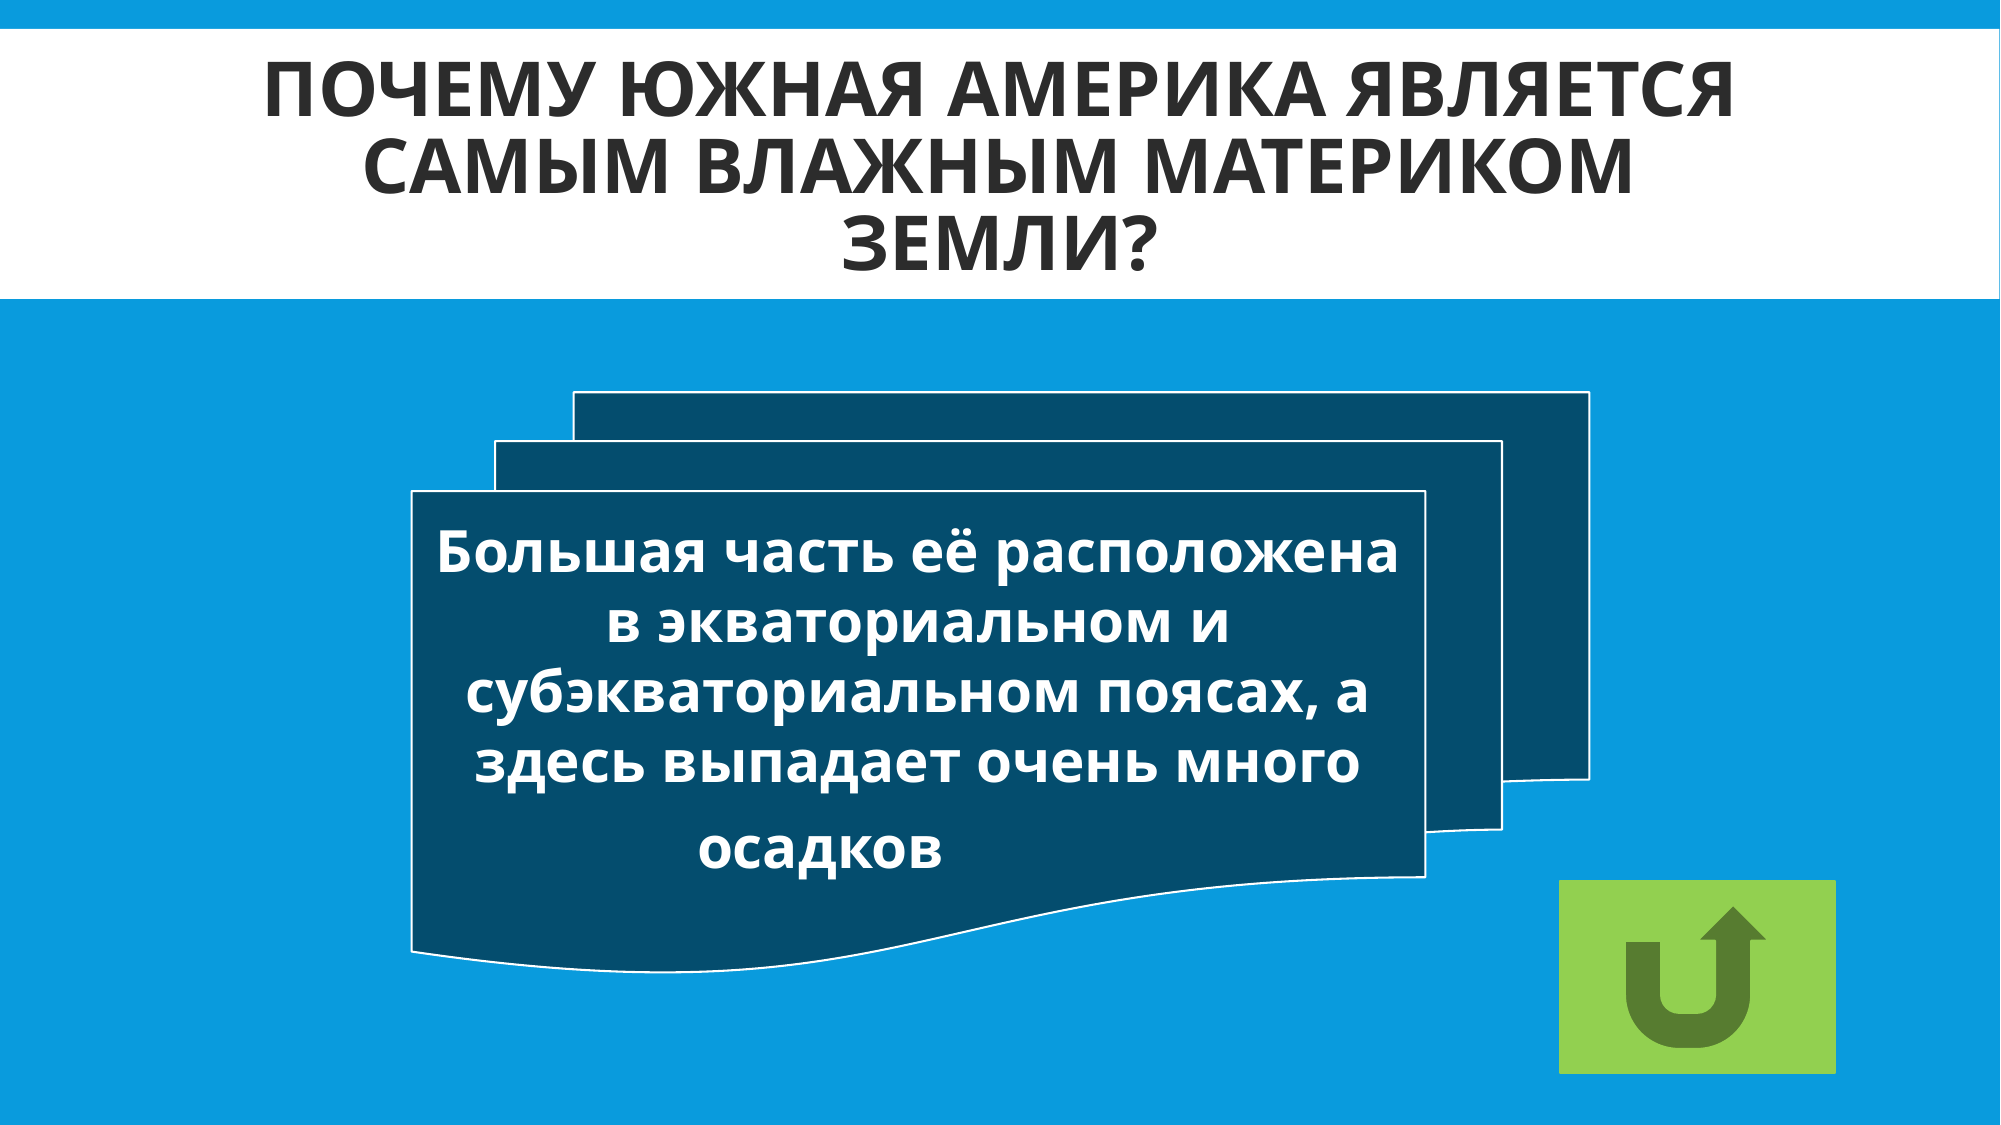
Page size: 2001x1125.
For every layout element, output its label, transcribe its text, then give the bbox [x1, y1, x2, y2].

text_box Большая часть её расположена в экваториальном и субэкваториальном поясах, а здесь выпадает очень много осадков [410, 391, 1591, 974]
title Почему Южная Америка является самым влажным материком Земли? [197, 46, 1803, 295]
text_box [1559, 880, 1836, 1074]
